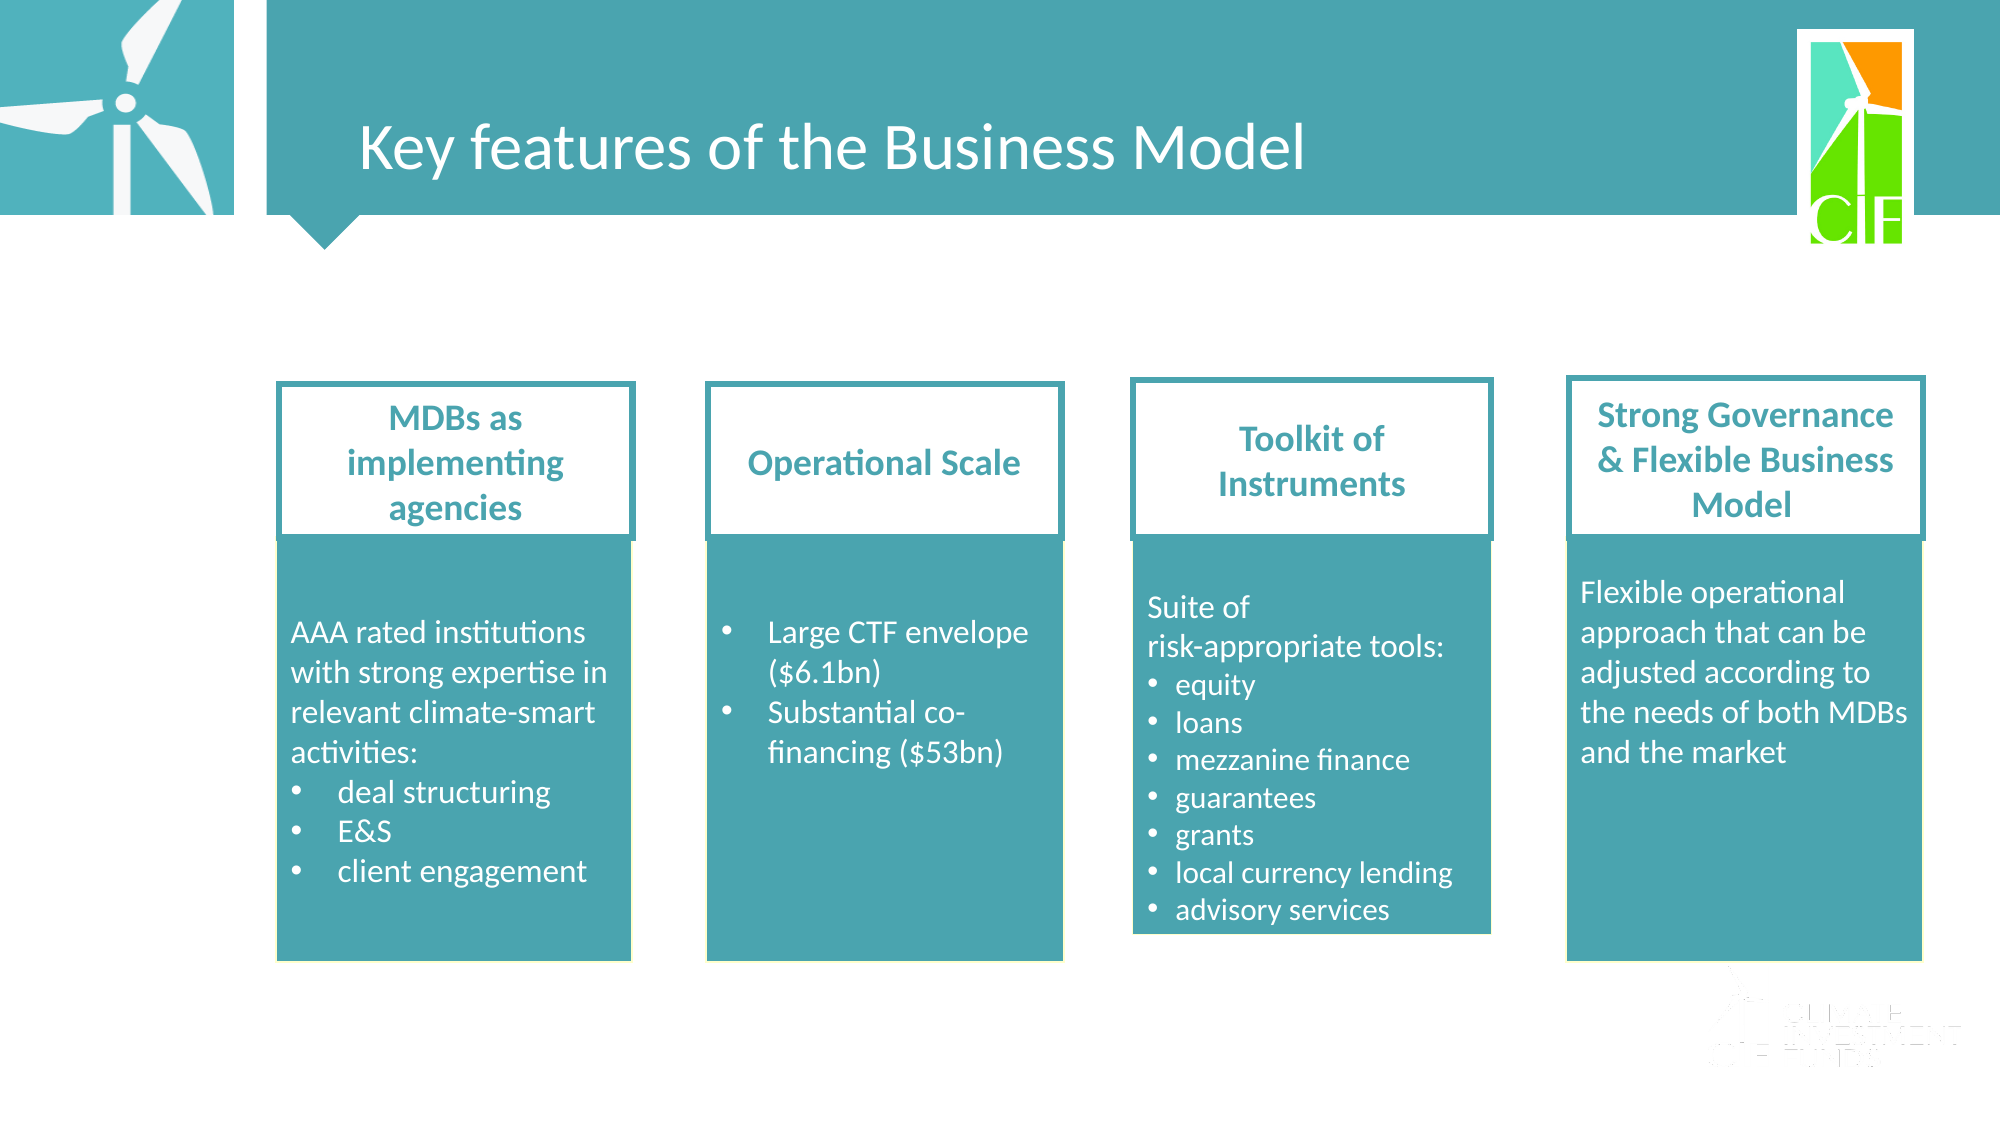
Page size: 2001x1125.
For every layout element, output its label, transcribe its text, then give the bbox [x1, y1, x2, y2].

picture [0, 0, 234, 215]
picture [1797, 29, 1914, 259]
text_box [275, 377, 1923, 963]
list Key features of the Business Model [359, 92, 1771, 184]
picture [1708, 966, 1961, 1067]
